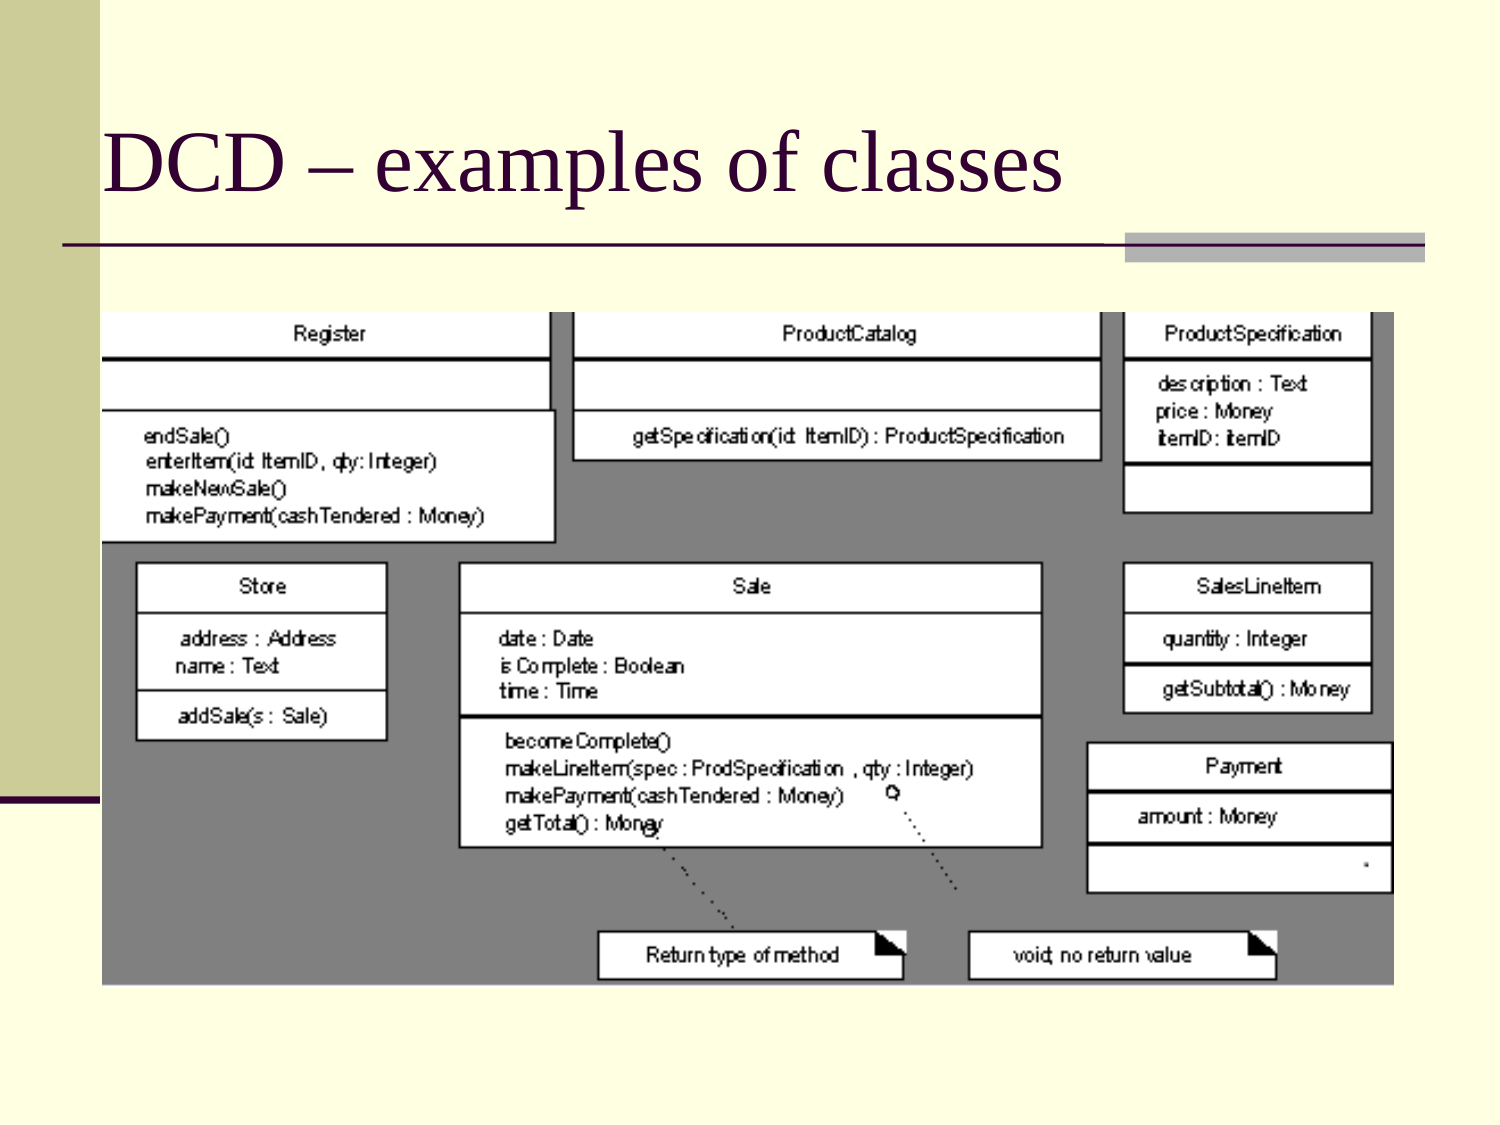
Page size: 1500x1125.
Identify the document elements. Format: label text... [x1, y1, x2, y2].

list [102, 312, 1394, 988]
title DCD – examples of classes [87, 62, 1363, 251]
